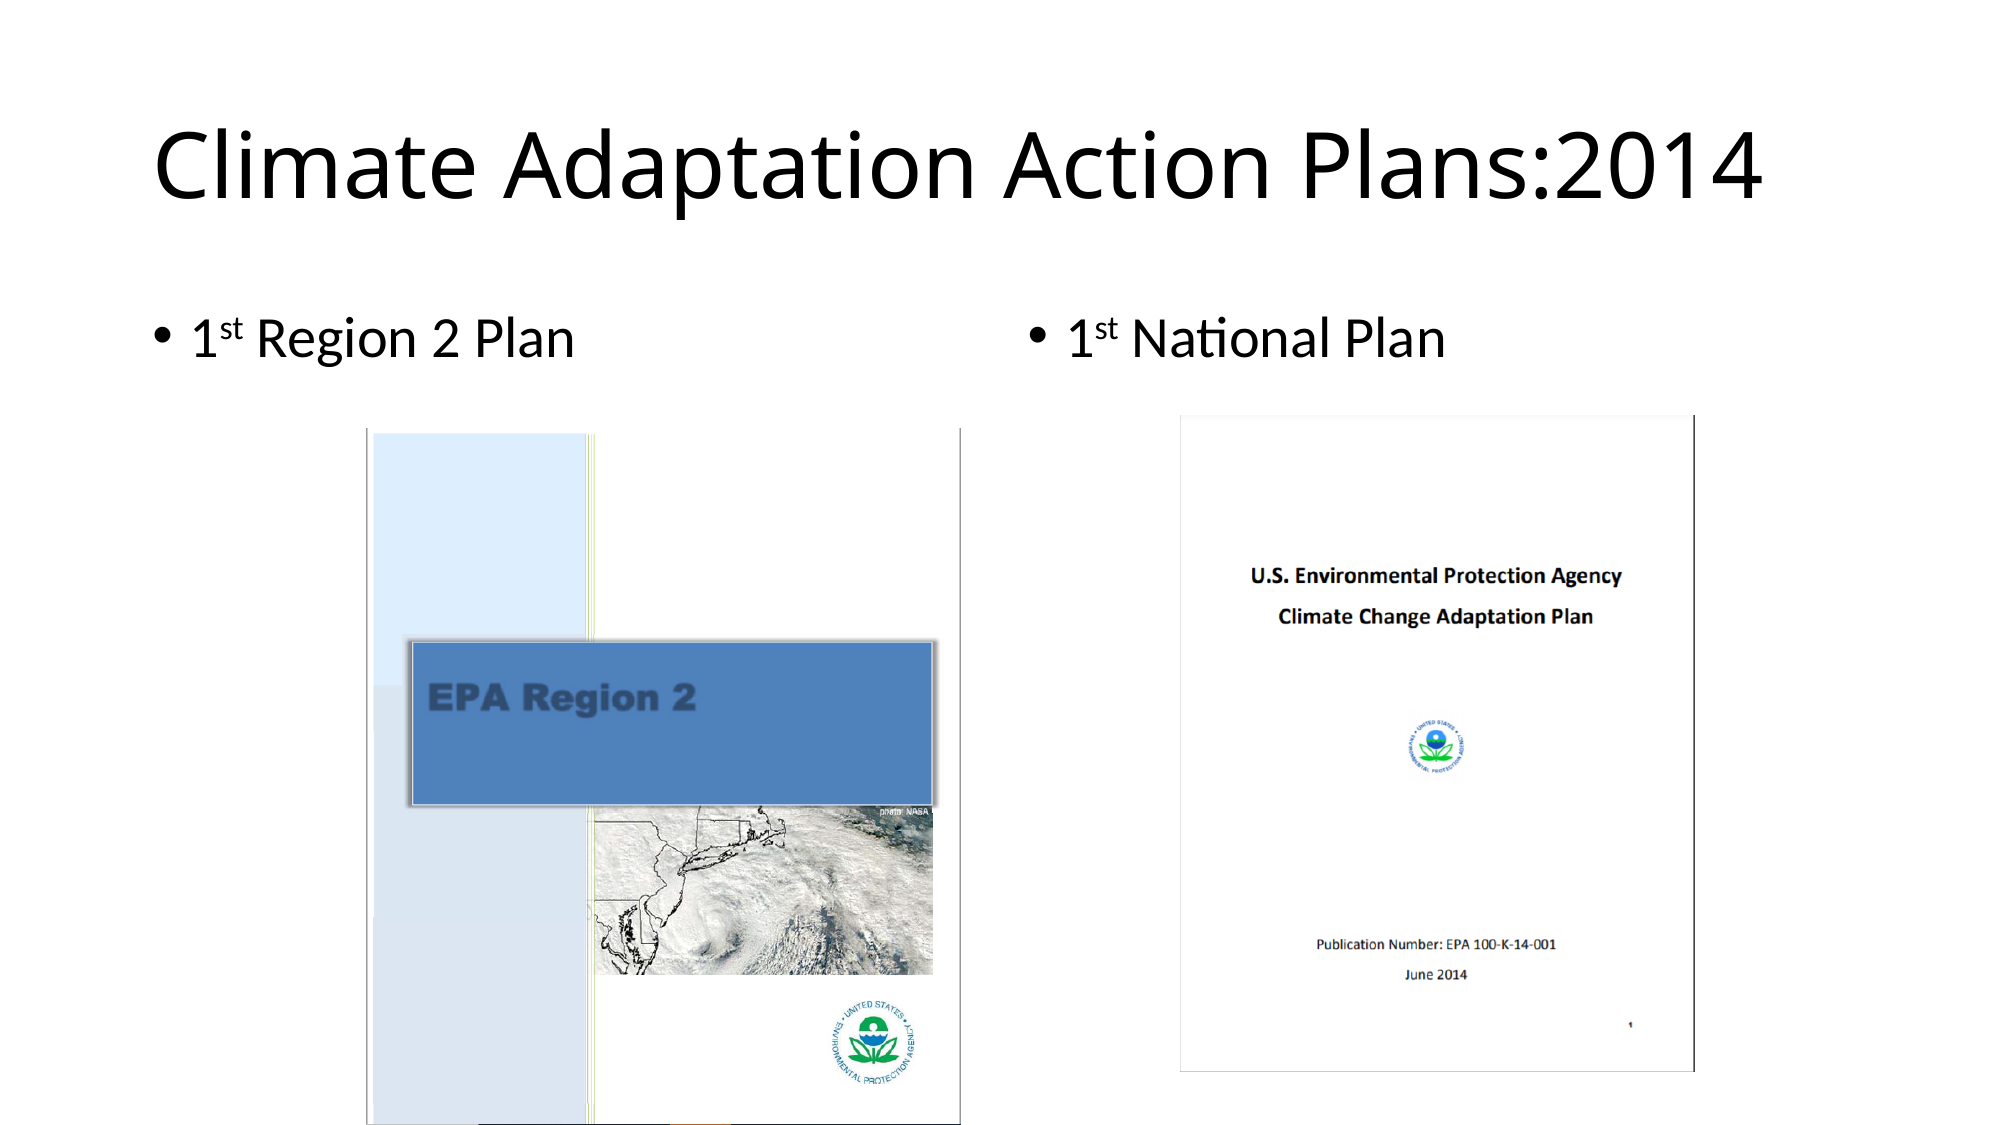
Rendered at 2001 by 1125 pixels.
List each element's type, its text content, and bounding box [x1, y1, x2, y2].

picture [366, 428, 961, 1125]
picture [1180, 415, 1695, 1072]
title Climate Adaptation Action Plans:2014 [137, 59, 1863, 278]
list 1st National Plan [1012, 299, 1863, 1014]
list 1st Region 2 Plan [137, 299, 988, 1014]
